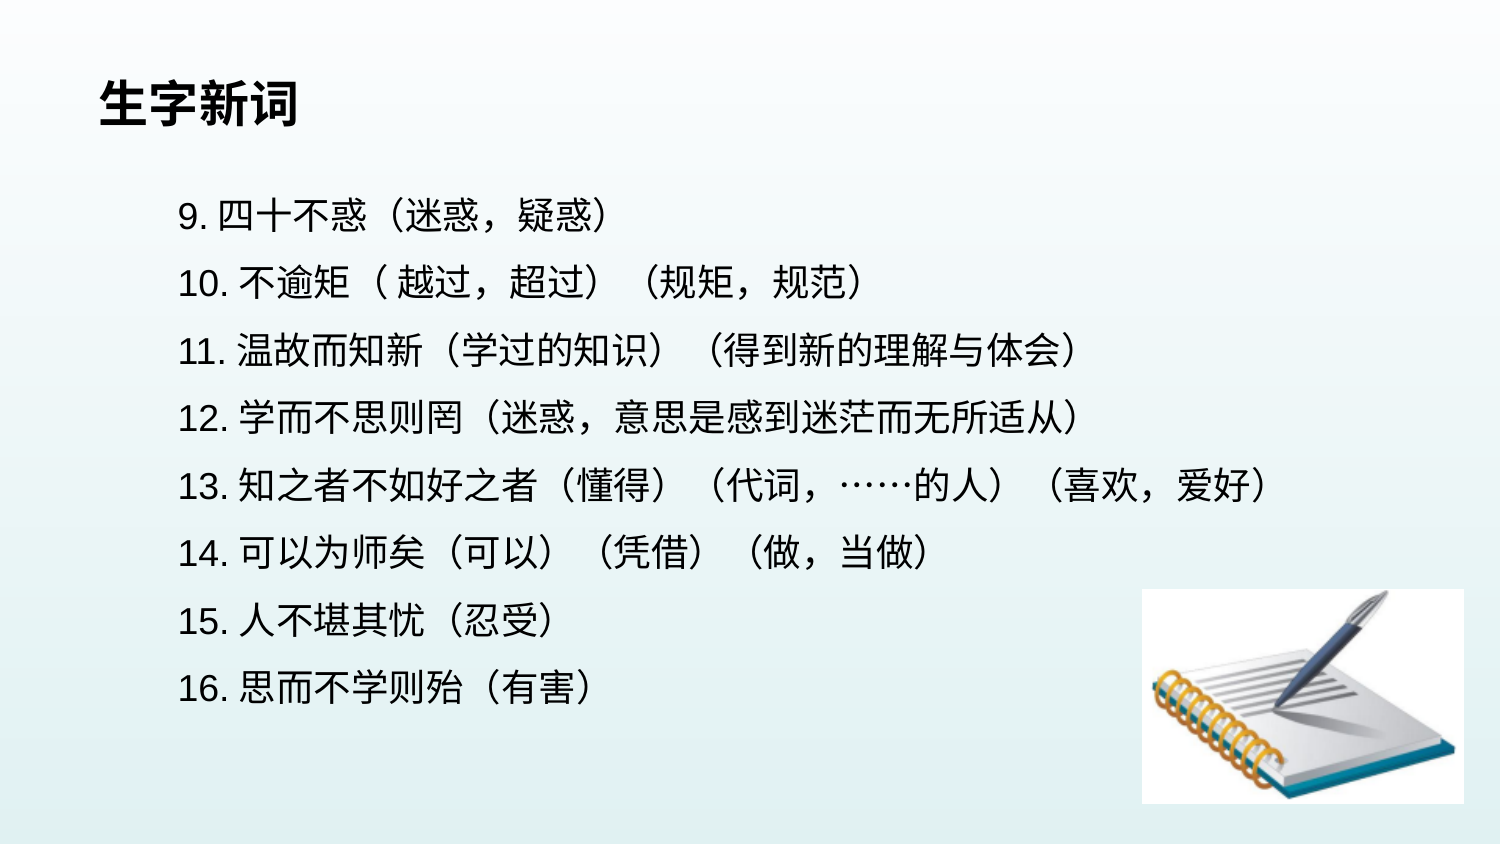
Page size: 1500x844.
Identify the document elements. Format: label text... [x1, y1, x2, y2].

picture [1142, 589, 1464, 804]
text_box 生字新词 [84, 71, 335, 134]
text_box 9.四十不惑（迷惑，疑惑） 10.不逾矩（ 越过，超过）（规矩，规范） 11.温故而知新（学过的知识）（得到新的理解与体会） 12.学而不思则罔（迷惑，意思是感到迷茫而无所适从） 13.知之者不如好之者（懂得）（代词，……的人）（喜欢，爱好） 14.可以为师矣（可以）（凭借）（做，当做） 15.人不堪其忧（忍受） 16.思而不学则殆（有害） [162, 162, 1412, 717]
